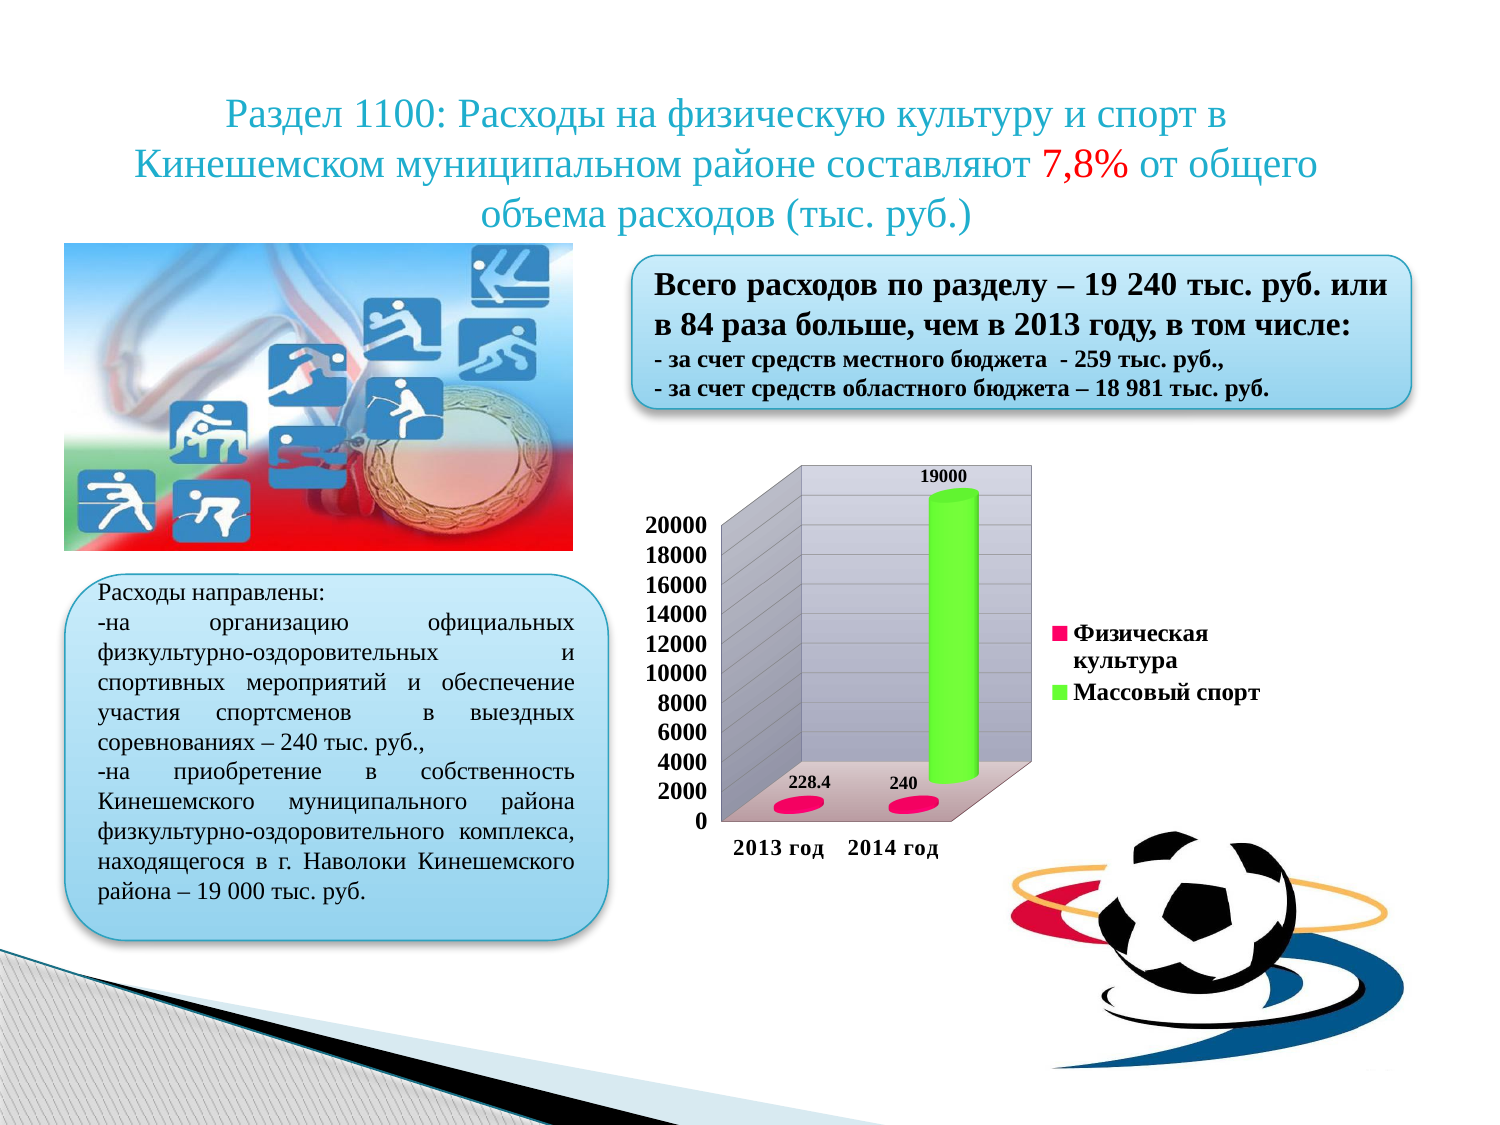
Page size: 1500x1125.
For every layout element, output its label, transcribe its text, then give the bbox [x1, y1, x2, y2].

picture [64, 243, 574, 551]
text_box Раздел 1100: Расходы на физическую культуру и спорт в Кинешемском муниципальном районе составляют 7,8% от общего объема расходов (тыс. руб.) [112, 78, 1341, 243]
text_box Всего расходов по разделу – 19 240 тыс. руб. или в 84 раза больше, чем в 2013 году, в том числе: - за счет средств местного бюджета - 259 тыс. руб., - за счет средств областного бюджета – 18 981 тыс. руб. [631, 254, 1413, 410]
picture [997, 810, 1412, 1071]
text_box Расходы направлены: -на организацию официальных физкультурно-оздоровительных и спортивных мероприятий и обеспечение участия спортсменов в выездных соревнованиях – 240 тыс. руб., -на приобретение в собственность Кинешемского муниципального района физкультурно-оздоровительного комплекса, находящегося в г. Наволоки Кинешемского района – 19 000 тыс. руб. [64, 573, 610, 942]
chart [631, 455, 1282, 870]
